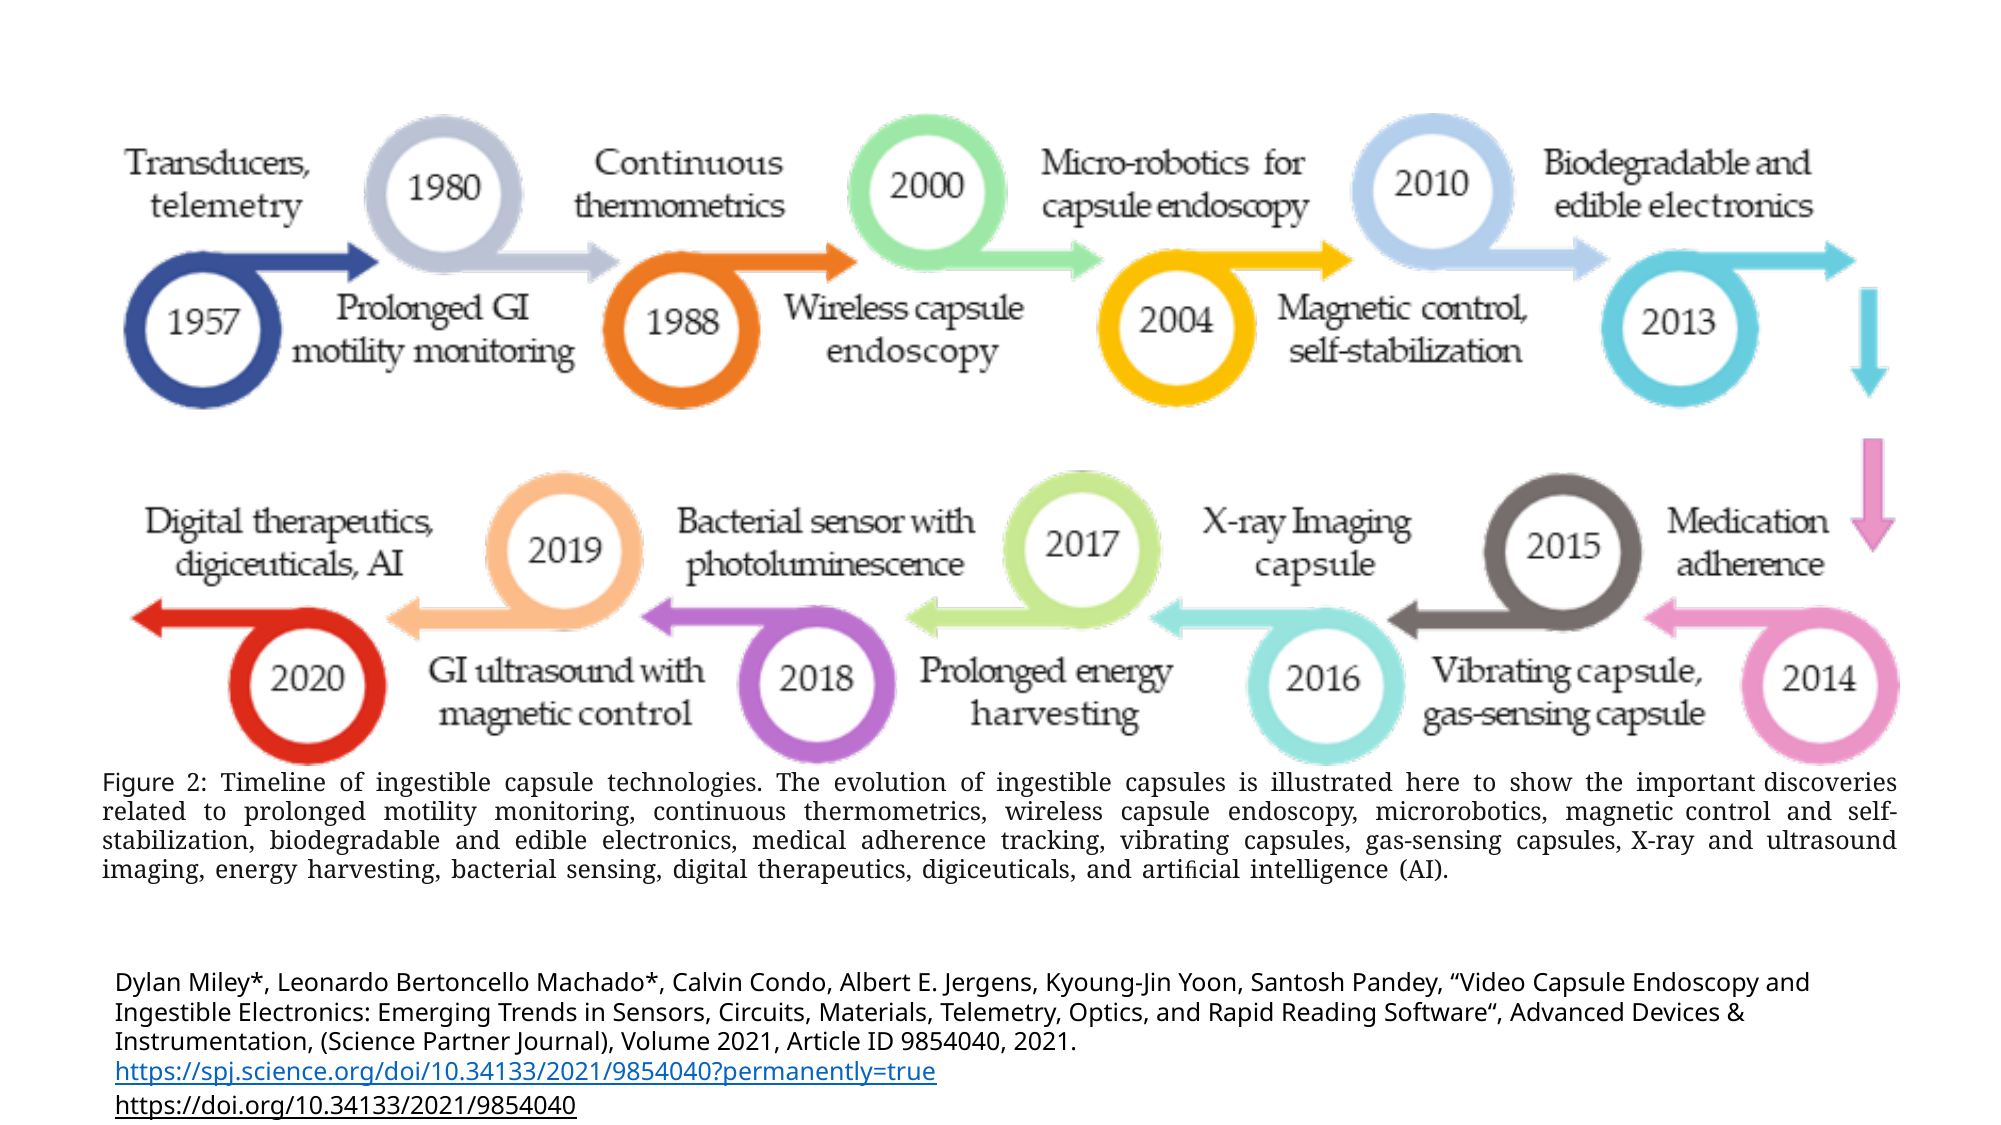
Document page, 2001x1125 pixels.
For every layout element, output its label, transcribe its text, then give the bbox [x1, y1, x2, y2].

picture [101, 113, 1900, 766]
text_box Figure 2: Timeline of ingestible capsule technologies. The evolution of ingestible capsules is illustrated here to show the important discoveries related to prolonged motility monitoring, continuous thermometrics, wireless capsule endoscopy, microrobotics, magnetic control and self-stabilization, biodegradable and edible electronics, medical adherence tracking, vibrating capsules, gas-sensing capsules, X-ray and ultrasound imaging, energy harvesting, bacterial sensing, digital therapeutics, digiceuticals, and artiﬁcial intelligence (AI). [99, 765, 1899, 885]
text_box Dylan Miley*, Leonardo Bertoncello Machado*, Calvin Condo, Albert E. Jergens, Kyoung-Jin Yoon, Santosh Pandey, “Video Capsule Endoscopy and Ingestible Electronics: Emerging Trends in Sensors, Circuits, Materials, Telemetry, Optics, and Rapid Reading Software“, Advanced Devices & Instrumentation, (Science Partner Journal), Volume 2021, Article ID 9854040, 2021. https://spj.science.org/doi/10.34133/2021/9854040?permanently=true https://doi.org/10.34133/2021/9854040 [99, 958, 1898, 1125]
